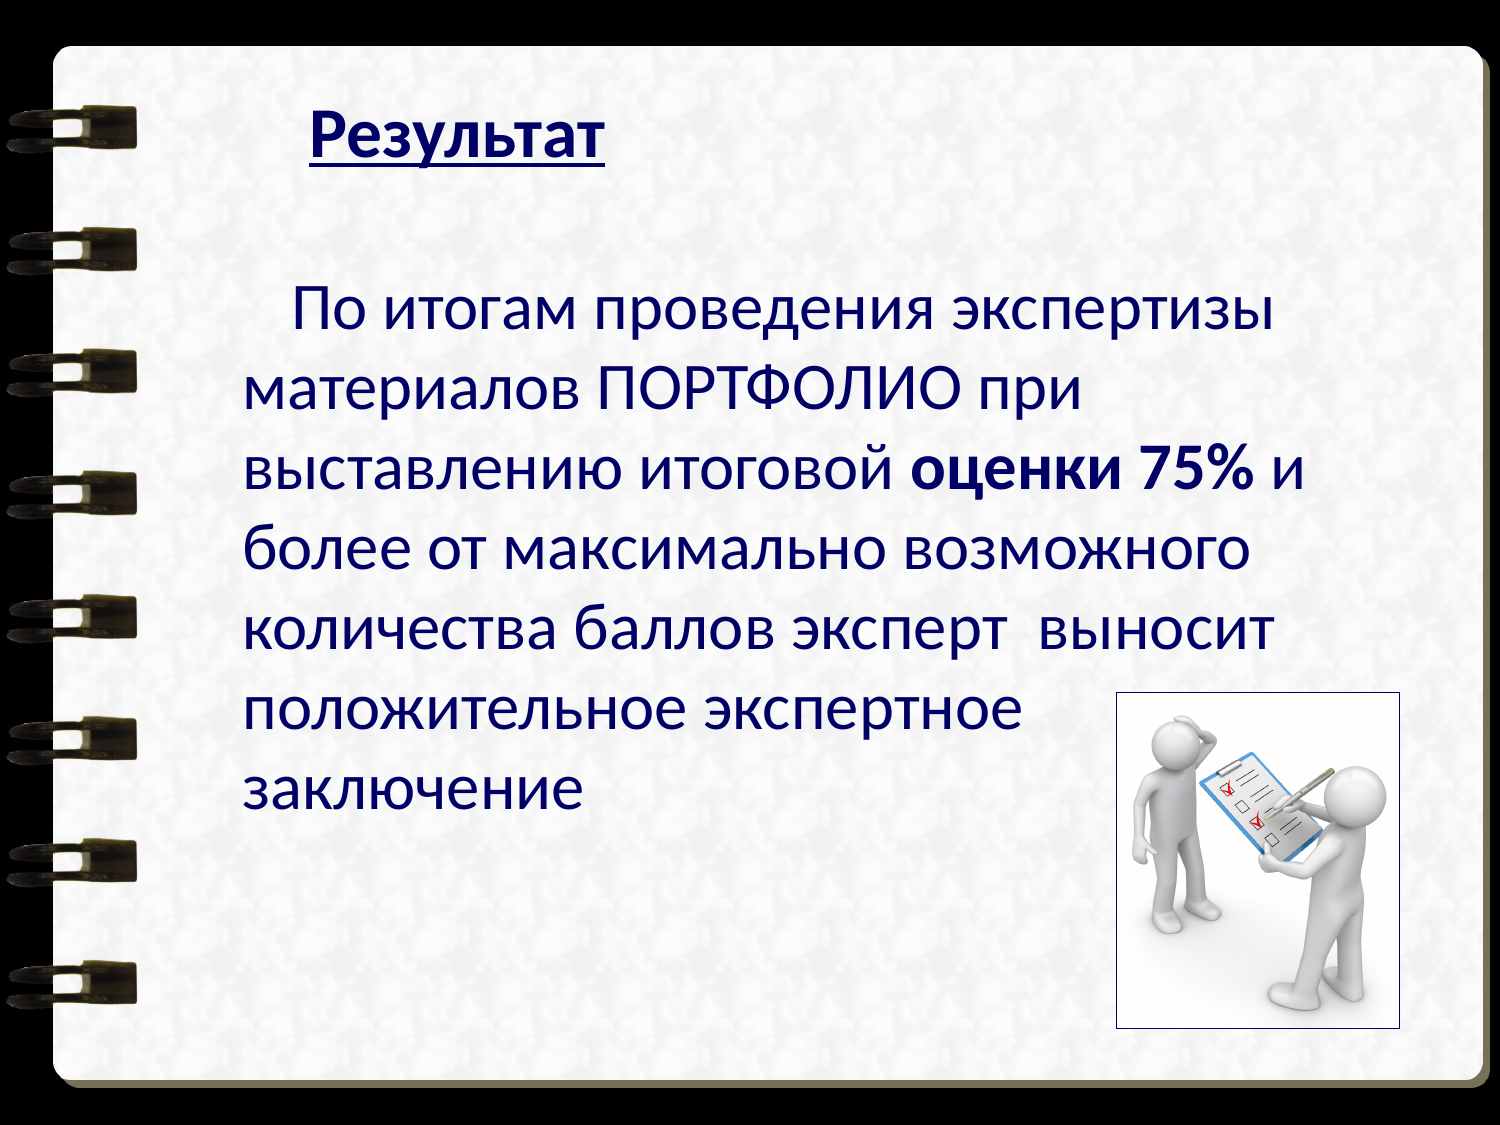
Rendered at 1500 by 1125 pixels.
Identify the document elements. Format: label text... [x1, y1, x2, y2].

title Результат [135, 78, 621, 266]
list По итогам проведения экспертизы материалов ПОРТФОЛИО при выставлению итоговой оценки 75% и более от максимально возможного количества баллов эксперт выносит положительное экспертное заключение [171, 255, 1392, 1069]
picture [0, 0, 1500, 1125]
